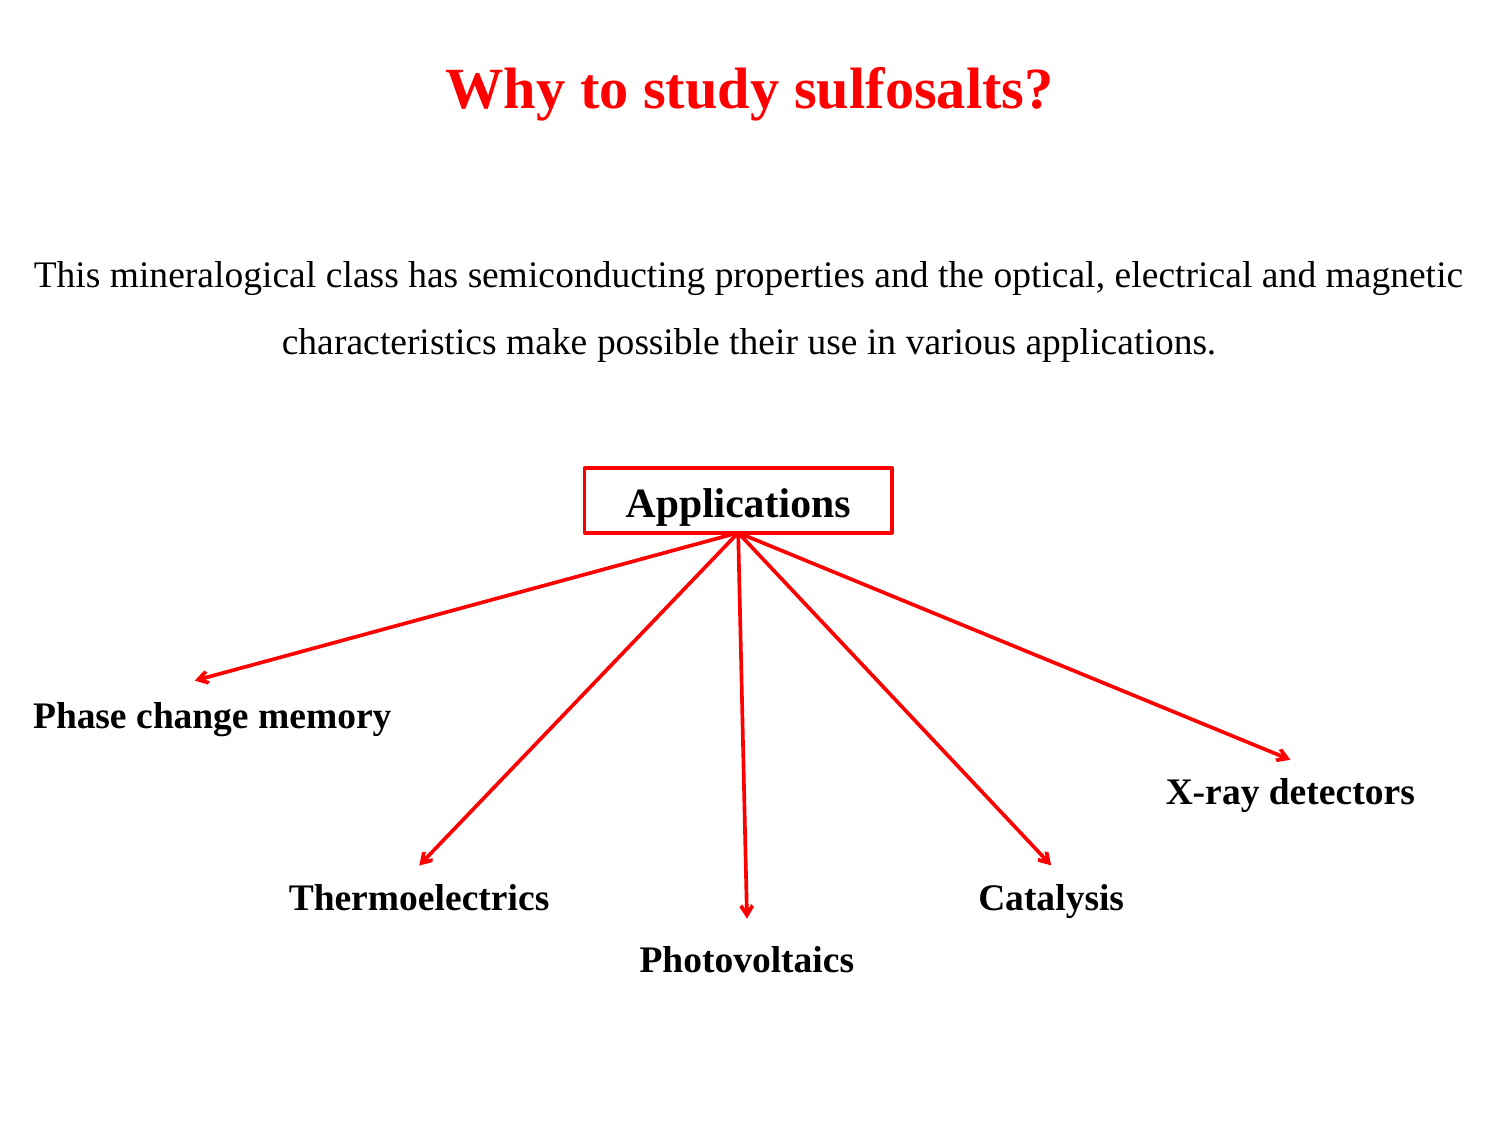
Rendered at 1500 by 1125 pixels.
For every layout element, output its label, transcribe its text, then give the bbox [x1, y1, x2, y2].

text_box Photovoltaics [581, 927, 913, 987]
text_box Why to study sulfosalts? [0, 42, 1500, 128]
text_box Catalysis [885, 865, 1217, 925]
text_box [737, 533, 748, 919]
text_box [418, 533, 733, 866]
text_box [748, 533, 1291, 760]
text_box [752, 768, 1052, 866]
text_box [194, 533, 416, 681]
text_box X-ray detectors [1092, 759, 1489, 820]
text_box Phase change memory [5, 684, 413, 744]
text_box Applications [584, 468, 892, 530]
text_box This mineralogical class has semiconducting properties and the optical, electrical and magnetic characteristics make possible their use in various applications. [0, 219, 1500, 370]
text_box Thermoelectrics [253, 865, 585, 926]
